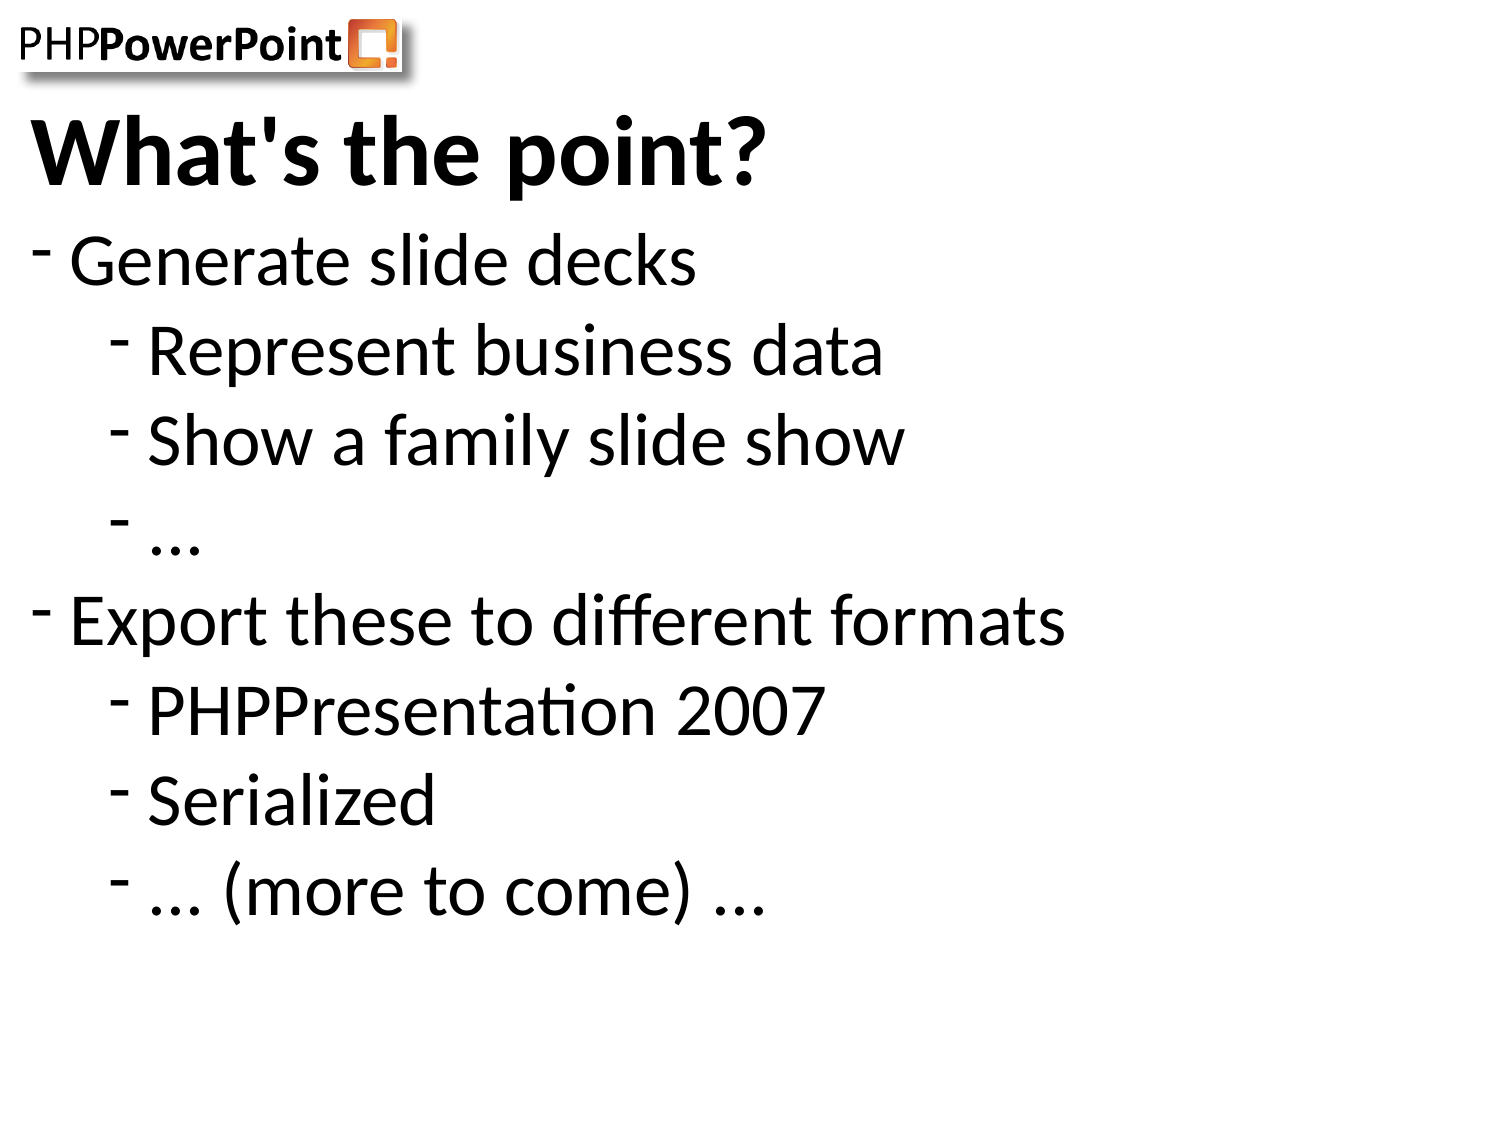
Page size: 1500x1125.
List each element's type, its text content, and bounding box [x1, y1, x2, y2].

text_box What's the point? [15, 78, 1469, 203]
text_box Generate slide decks Represent business data Show a family slide show ... Export these to different formats PHPPresentation 2007 Serialized ... (more to come) ... [15, 203, 1469, 939]
picture [15, 15, 402, 73]
